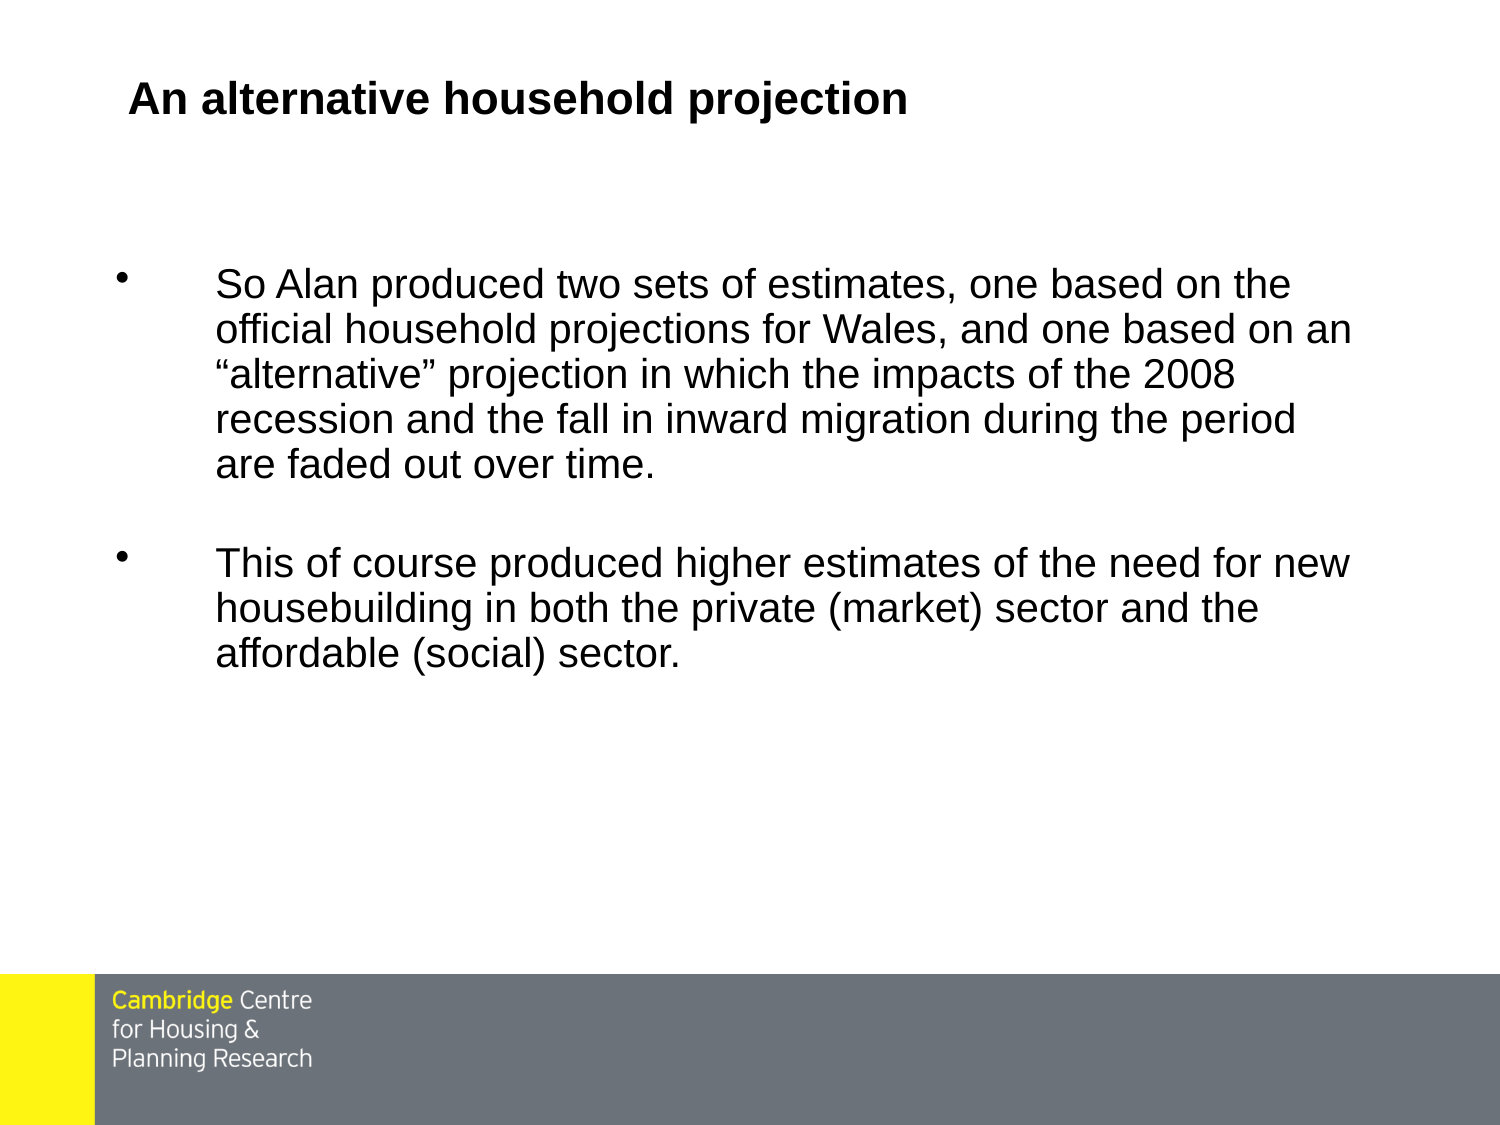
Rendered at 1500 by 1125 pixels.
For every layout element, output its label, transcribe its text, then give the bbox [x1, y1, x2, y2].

list So Alan produced two sets of estimates, one based on the official household projections for Wales, and one based on an “alternative” projection in which the impacts of the 2008 recession and the fall in inward migration during the period are faded out over time. This of course produced higher estimates of the need for new housebuilding in both the private (market) sector and the affordable (social) sector. [100, 255, 1376, 823]
picture [0, 974, 1500, 1125]
title An alternative household projection [112, 30, 1388, 162]
